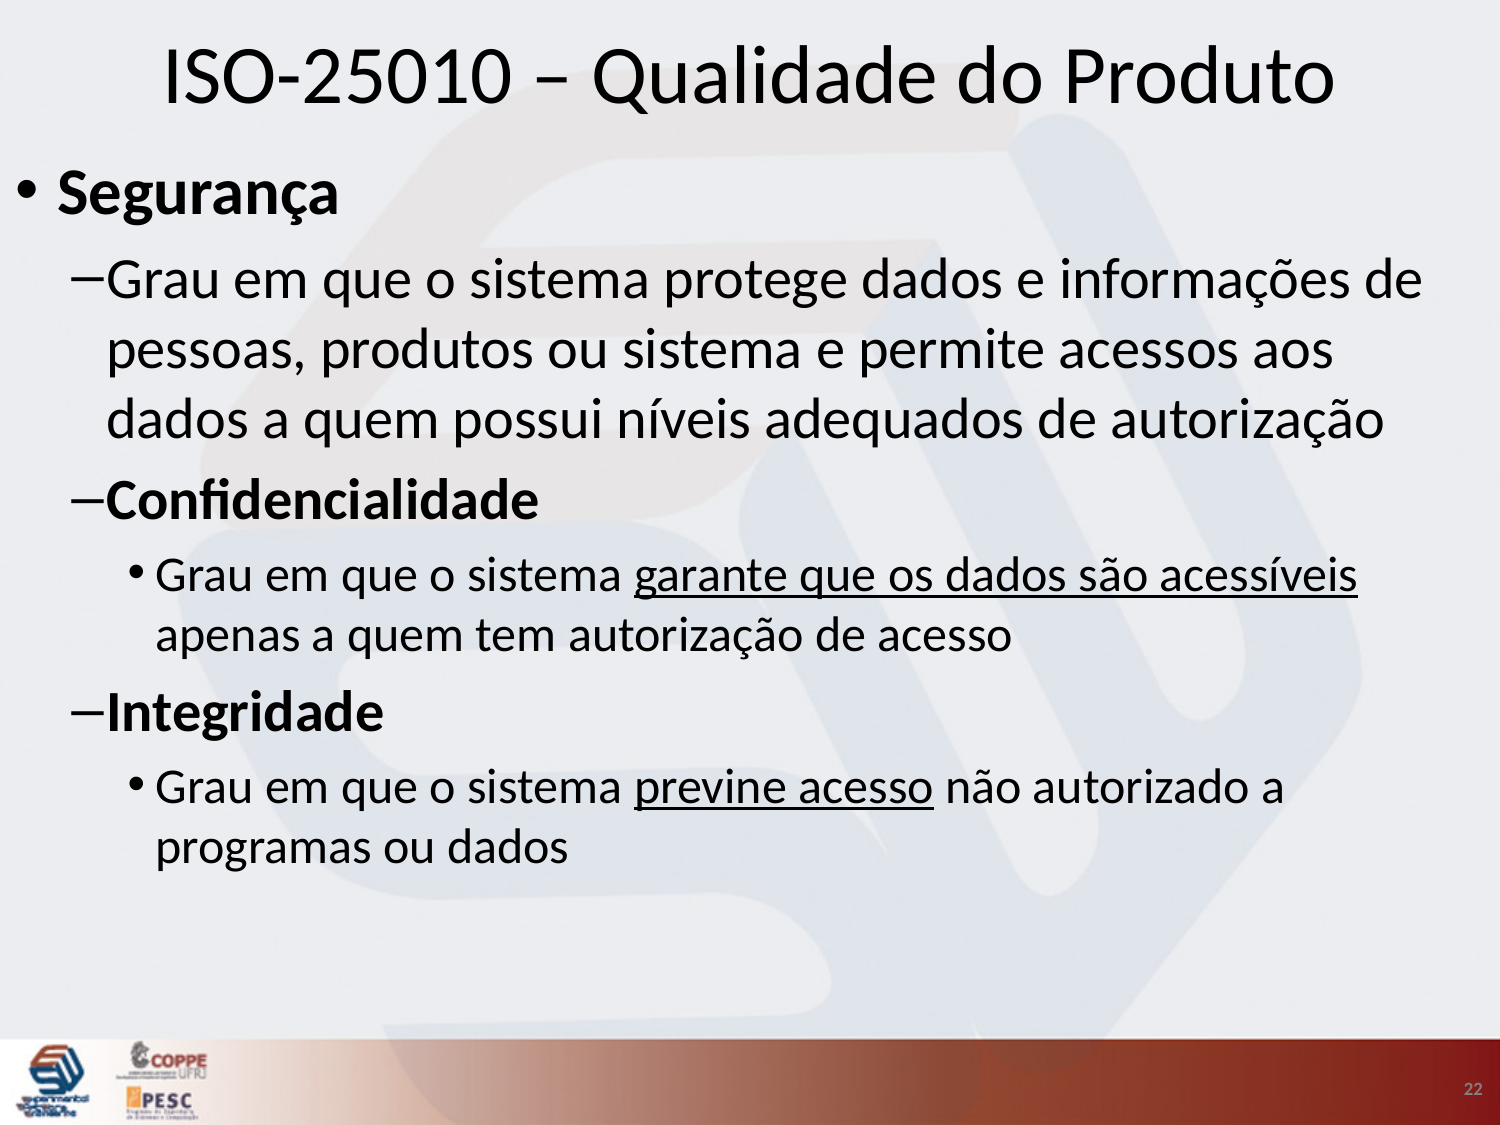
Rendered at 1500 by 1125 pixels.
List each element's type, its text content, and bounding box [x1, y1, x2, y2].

title ISO-25010 – Qualidade do Produto [0, 0, 1500, 141]
list Segurança Grau em que o sistema protege dados e informações de pessoas, produtos ou sistema e permite acessos aos dados a quem possui níveis adequados de autorização Confidencialidade Grau em que o sistema garante que os dados são acessíveis apenas a quem tem autorização de acesso Integridade Grau em que o sistema previne acesso não autorizado a programas ou dados [0, 141, 1500, 1040]
picture [0, 1040, 1500, 1125]
